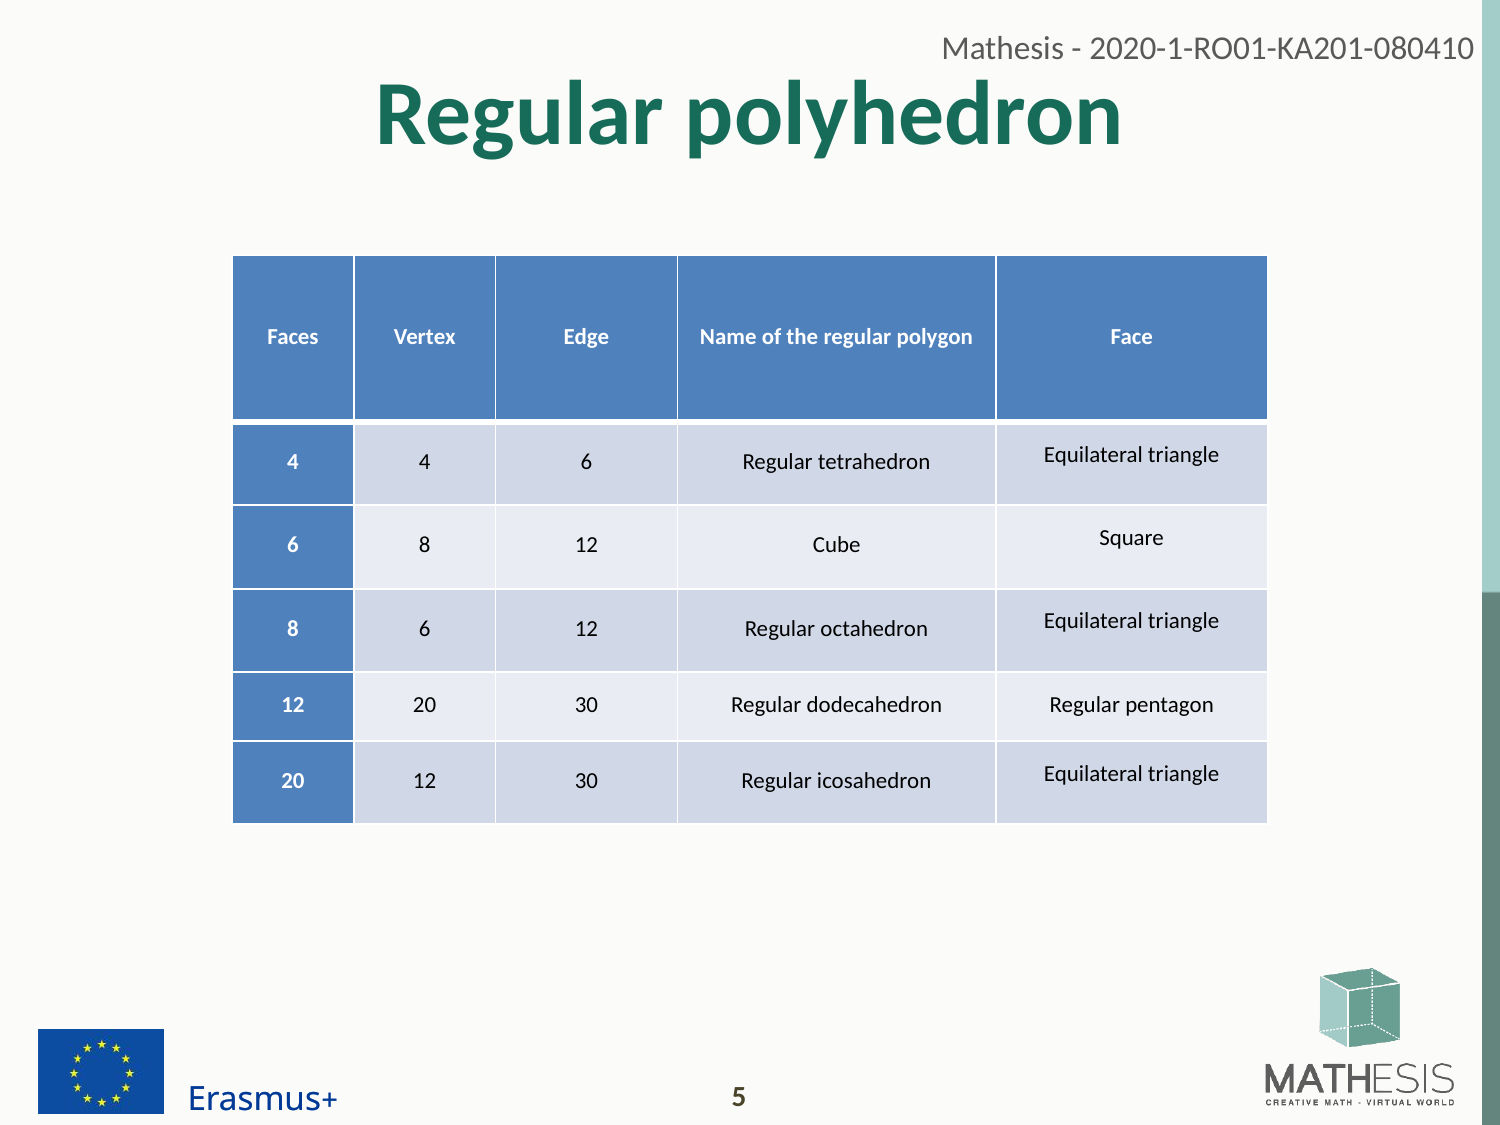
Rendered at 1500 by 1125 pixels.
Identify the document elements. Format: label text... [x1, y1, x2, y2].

table_cell 6 [233, 506, 353, 588]
table_cell 12 [355, 742, 495, 823]
table_cell Regular octahedron [678, 590, 995, 671]
table_header Faces [233, 256, 353, 419]
table_header Vertex [355, 256, 495, 419]
table_cell 30 [496, 742, 677, 823]
table_cell 20 [233, 742, 353, 823]
table_cell 12 [496, 506, 677, 588]
table_cell Regular dodecahedron [678, 673, 995, 740]
table_cell 4 [233, 425, 353, 504]
table_cell 8 [355, 506, 495, 588]
table_cell Equilateral triangle [997, 425, 1267, 504]
table_header Face [997, 256, 1267, 419]
table_cell 12 [496, 590, 677, 671]
table_cell 6 [496, 425, 677, 504]
table_cell Equilateral triangle [997, 742, 1267, 823]
picture [38, 1029, 164, 1114]
table_cell 12 [233, 673, 353, 740]
table_cell 20 [355, 673, 495, 740]
table_cell Regular pentagon [997, 673, 1267, 740]
table_cell 6 [355, 590, 495, 671]
table_cell 4 [355, 425, 495, 504]
table_cell 8 [233, 590, 353, 671]
table_cell Equilateral triangle [997, 590, 1267, 671]
table_header Name of the regular polygon [678, 256, 995, 419]
table_cell Cube [678, 506, 995, 588]
table_header Edge [496, 256, 677, 419]
title Regular polyhedron [75, 45, 1425, 233]
table_cell Square [997, 506, 1267, 588]
table_cell Regular icosahedron [678, 742, 995, 823]
table_cell Regular tetrahedron [678, 425, 995, 504]
table_cell 30 [496, 673, 677, 740]
